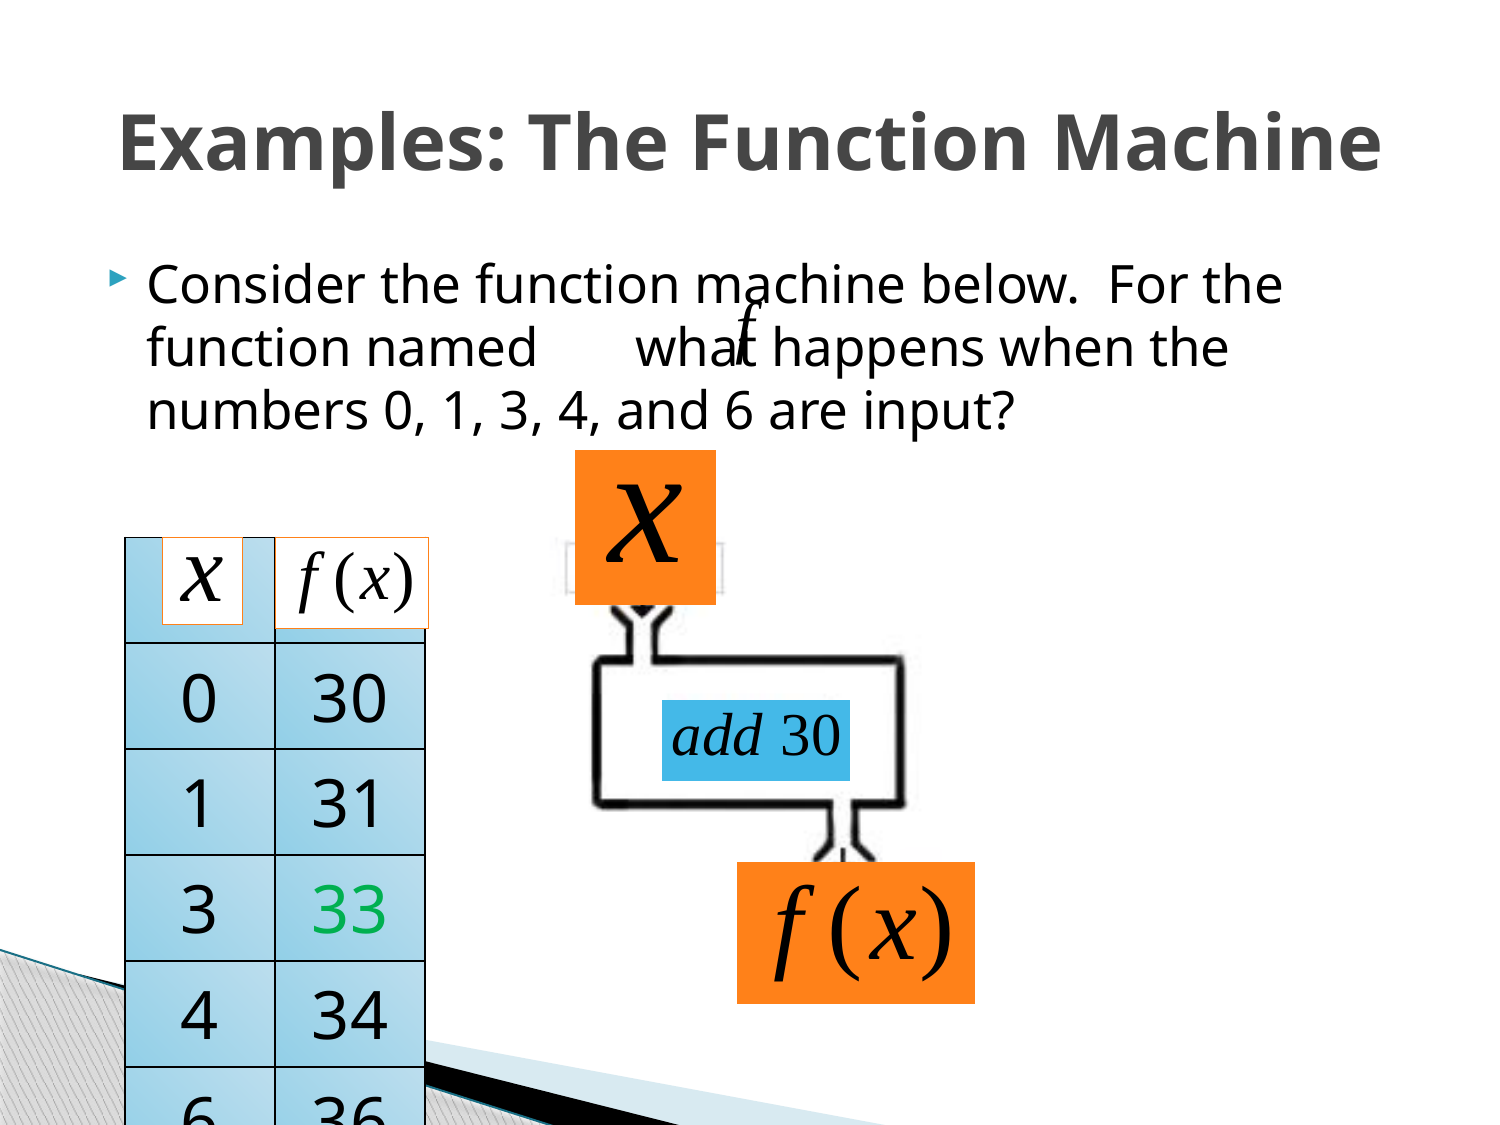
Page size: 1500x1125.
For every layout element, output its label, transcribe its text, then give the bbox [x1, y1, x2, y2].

table_cell 0 [126, 644, 274, 748]
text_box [662, 699, 851, 782]
title Examples: The Function Machine [75, 45, 1425, 233]
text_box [737, 862, 976, 1004]
table_cell 33 [276, 856, 424, 960]
list Consider the function machine below. For the function named what happens when the numbers 0, 1, 3, 4, and 6 are input? [75, 243, 1413, 450]
table_cell 31 [276, 750, 424, 854]
picture [512, 499, 1001, 988]
table_header [126, 538, 274, 642]
table_cell 36 [276, 1068, 424, 1125]
table_cell 34 [276, 962, 424, 1066]
table_cell 4 [126, 962, 274, 1066]
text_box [712, 287, 782, 380]
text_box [162, 537, 243, 626]
table_cell 1 [126, 750, 274, 854]
table_cell 30 [276, 644, 424, 748]
table_cell 3 [126, 856, 274, 960]
table_cell 6 [126, 1068, 274, 1125]
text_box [274, 537, 429, 629]
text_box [574, 449, 716, 605]
